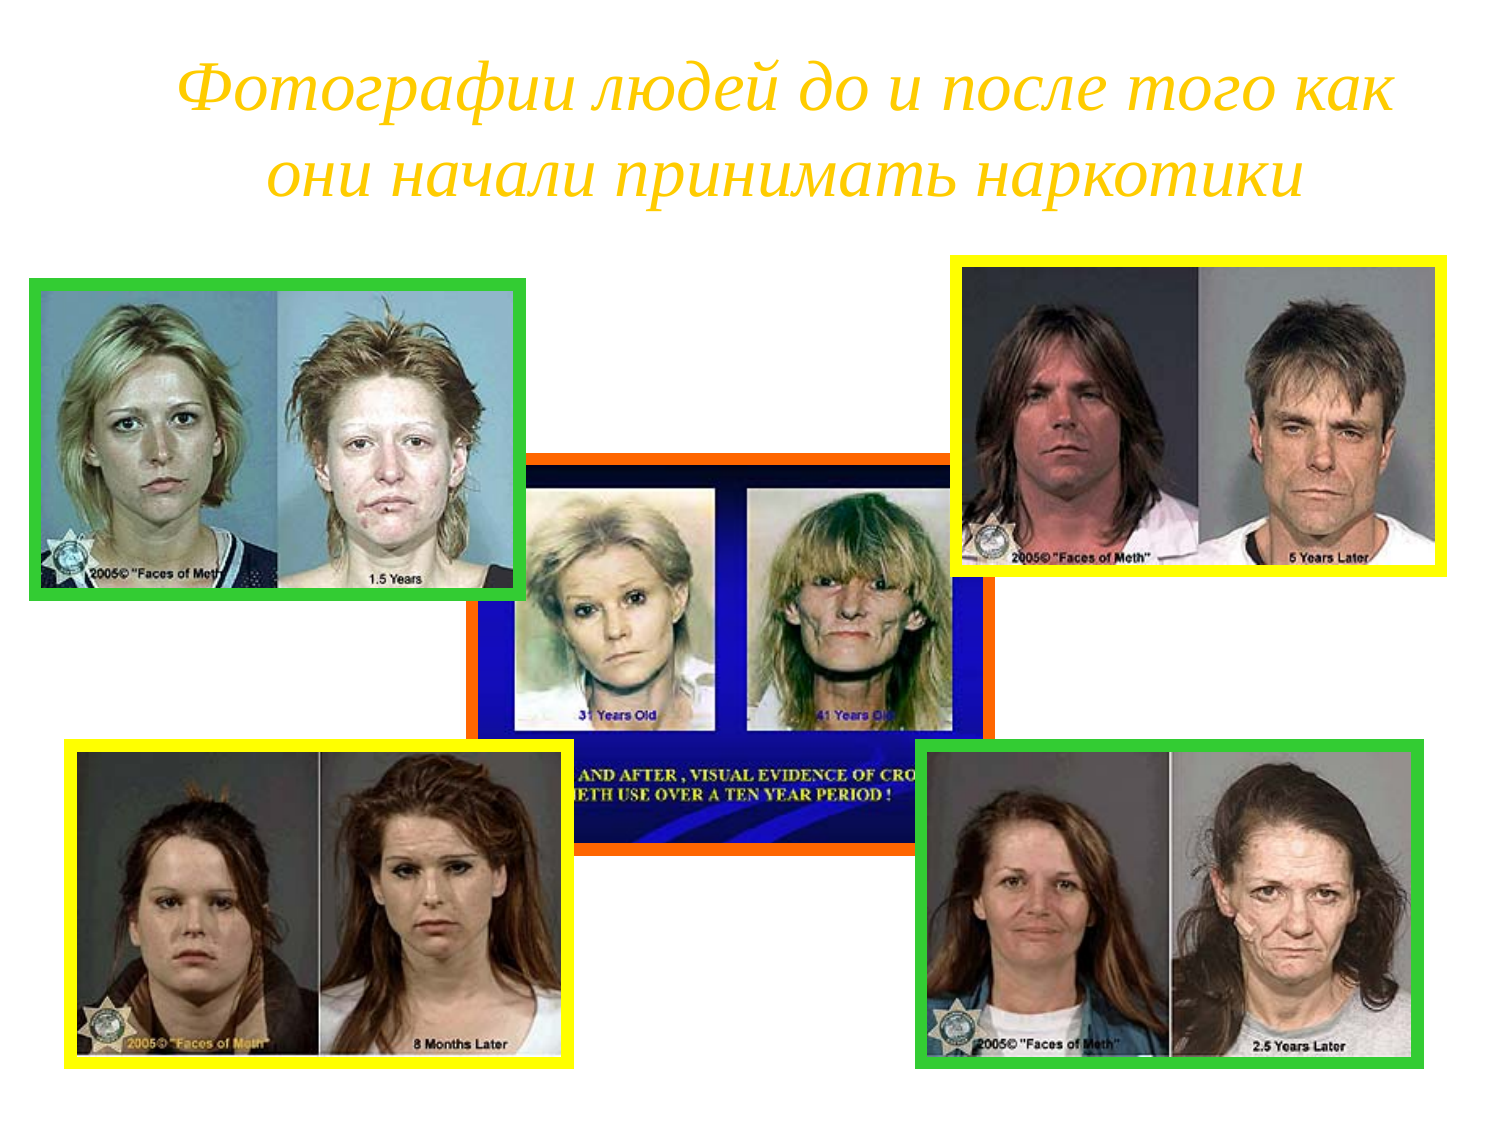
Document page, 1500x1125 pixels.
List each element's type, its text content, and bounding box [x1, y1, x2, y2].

title Фотографии людей до и после того как они начали принимать наркотики [135, 31, 1436, 219]
picture [40, 266, 1436, 1057]
